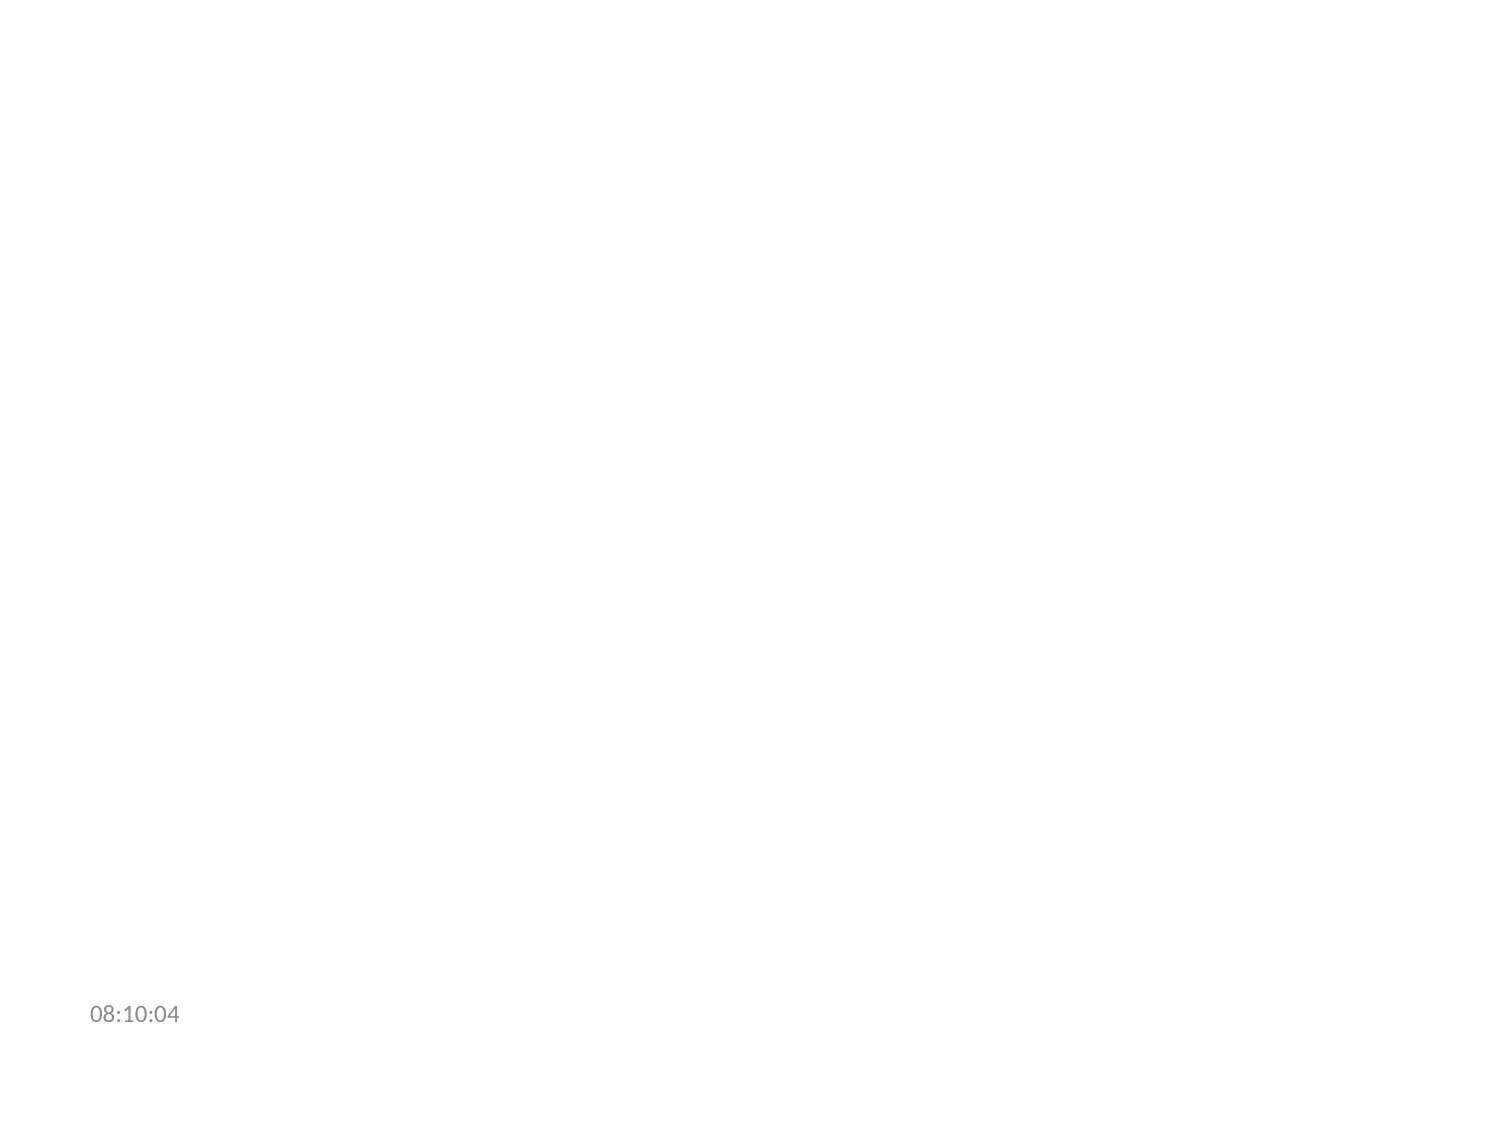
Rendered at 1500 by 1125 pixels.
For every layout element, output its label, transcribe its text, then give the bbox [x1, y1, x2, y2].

text_box 15:35:09 [75, 982, 425, 1043]
